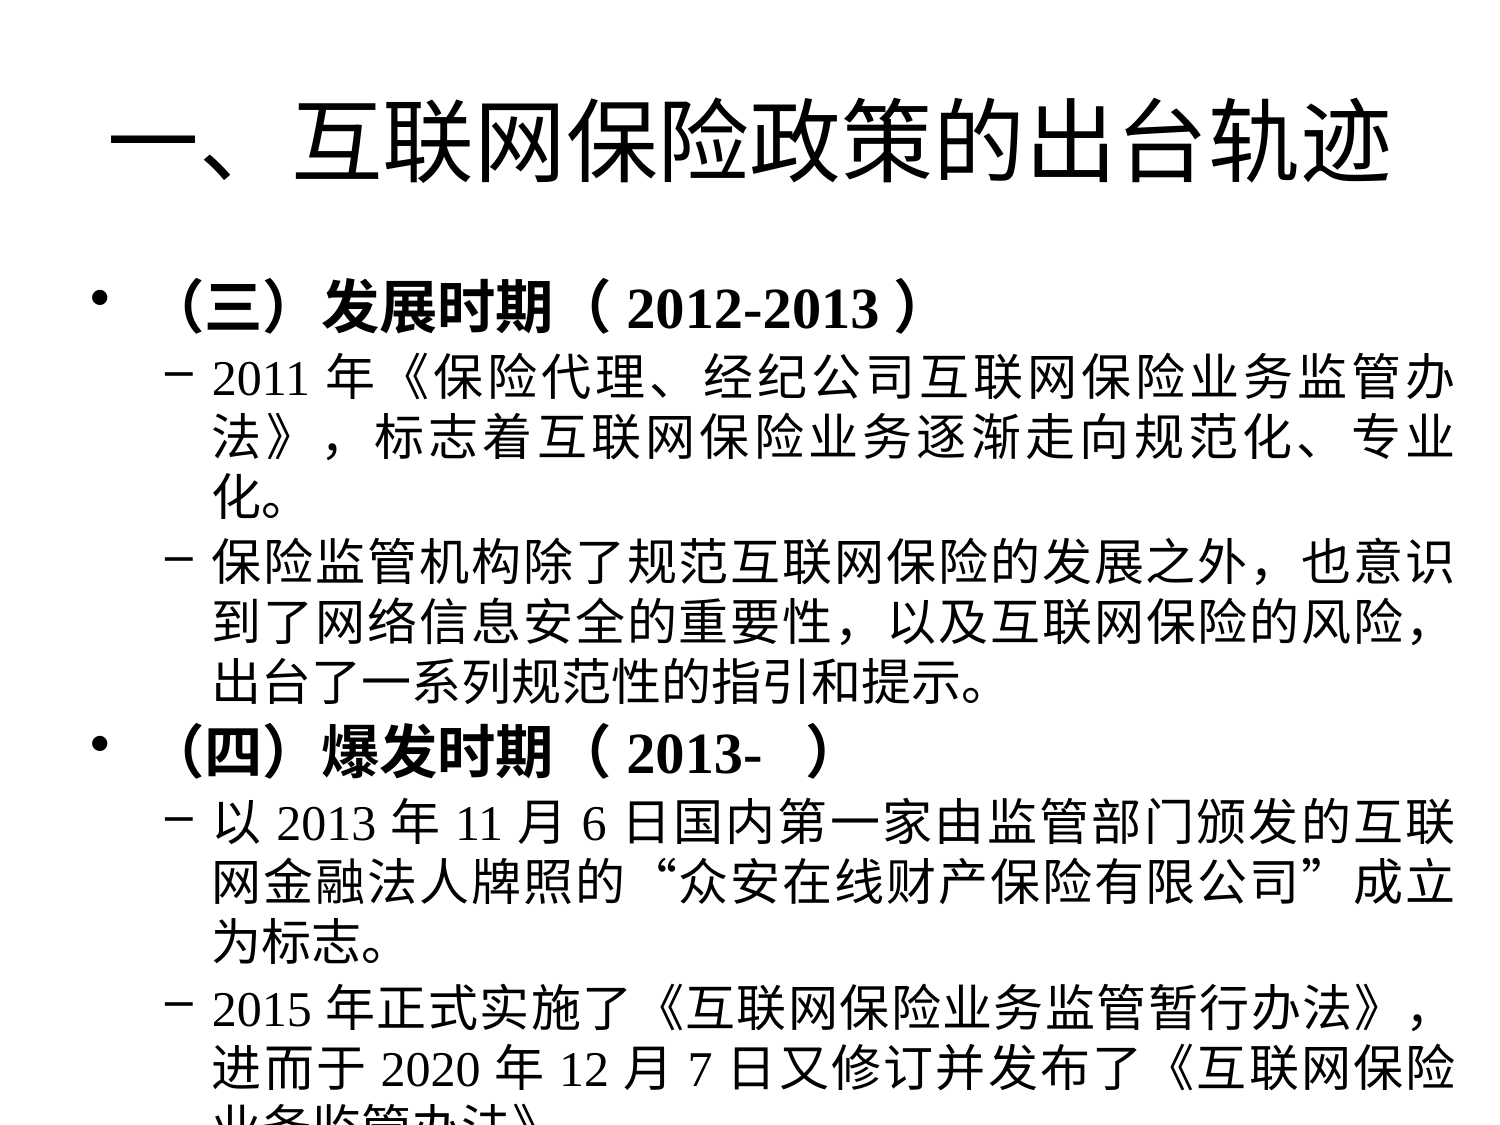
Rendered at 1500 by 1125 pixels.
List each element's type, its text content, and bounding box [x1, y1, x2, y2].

list （三）发展时期（2012-2013） 2011年《保险代理、经纪公司互联网保险业务监管办法》，标志着互联网保险业务逐渐走向规范化、专业化。 保险监管机构除了规范互联网保险的发展之外，也意识到了网络信息安全的重要性，以及互联网保险的风险，出台了一系列规范性的指引和提示。 （四）爆发时期（2013- ） 以2013年11月6日国内第一家由监管部门颁发的互联网金融法人牌照的“众安在线财产保险有限公司”成立为标志。 2015年正式实施了《互联网保险业务监管暂行办法》，进而于2020年12月7日又修订并发布了《互联网保险业务监管办法》。 [75, 262, 1471, 1005]
title 一、互联网保险政策的出台轨迹 [75, 45, 1425, 233]
